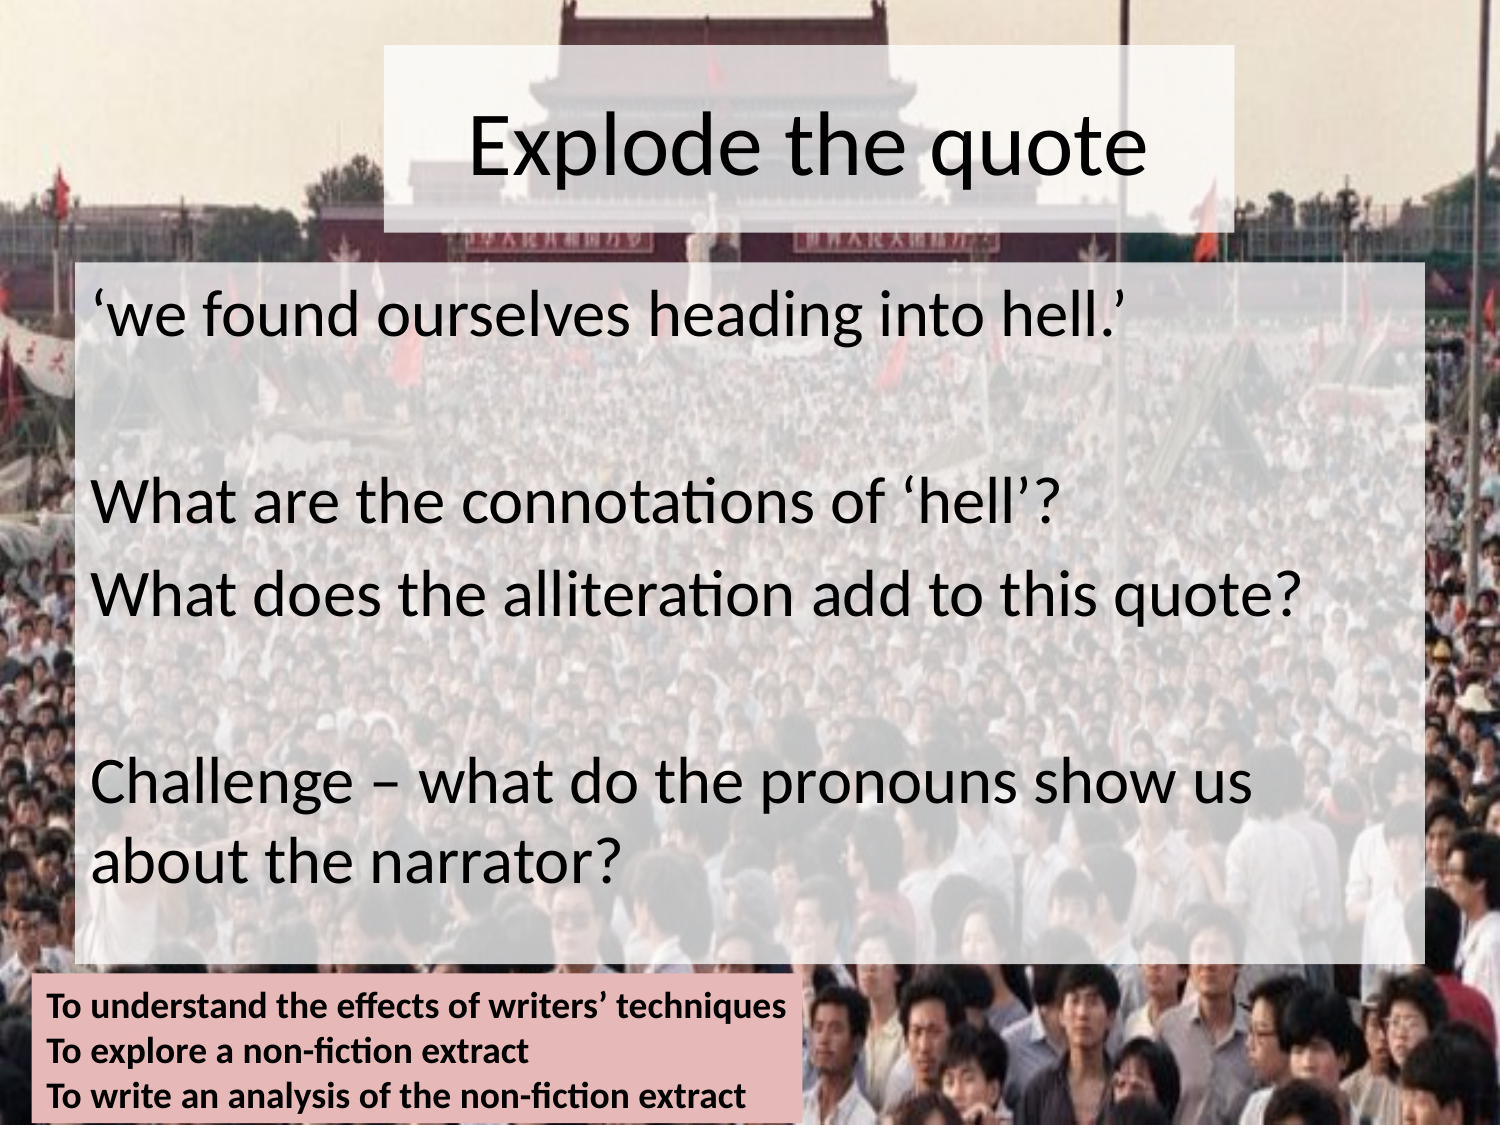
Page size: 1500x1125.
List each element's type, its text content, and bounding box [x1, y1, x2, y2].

title Explode the quote [383, 45, 1235, 233]
picture [0, 0, 1500, 1125]
list ‘we found ourselves heading into hell.’ What are the connotations of ‘hell’? What does the alliteration add to this quote? Challenge – what do the pronouns show us about the narrator? [75, 262, 1425, 965]
text_box To understand the effects of writers’ techniques To explore a non-fiction extract To write an analysis of the non-fiction extract [31, 973, 803, 1124]
